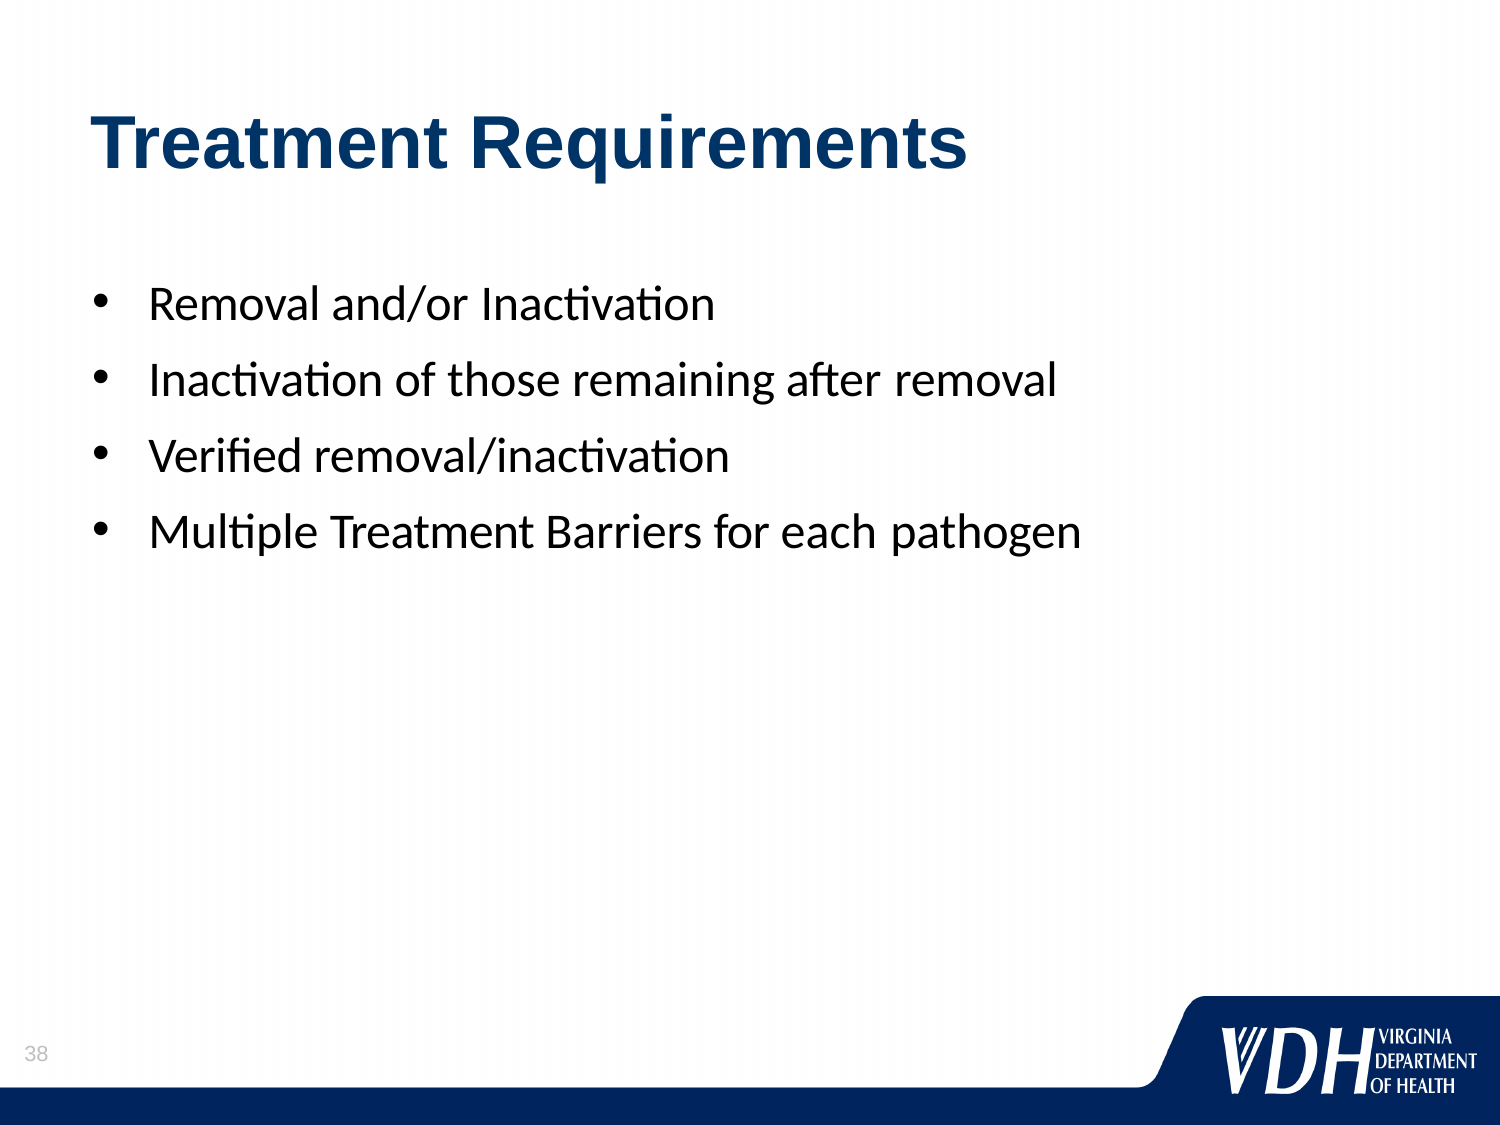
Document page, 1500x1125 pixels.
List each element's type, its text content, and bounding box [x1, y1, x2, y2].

list Removal and/or Inactivation Inactivation of those remaining after removal Verified removal/inactivation Multiple Treatment Barriers for each pathogen [75, 262, 1425, 1050]
slide_number 38 [9, 1025, 104, 1080]
picture [0, 0, 1500, 1125]
title Treatment Requirements [75, 45, 1425, 233]
